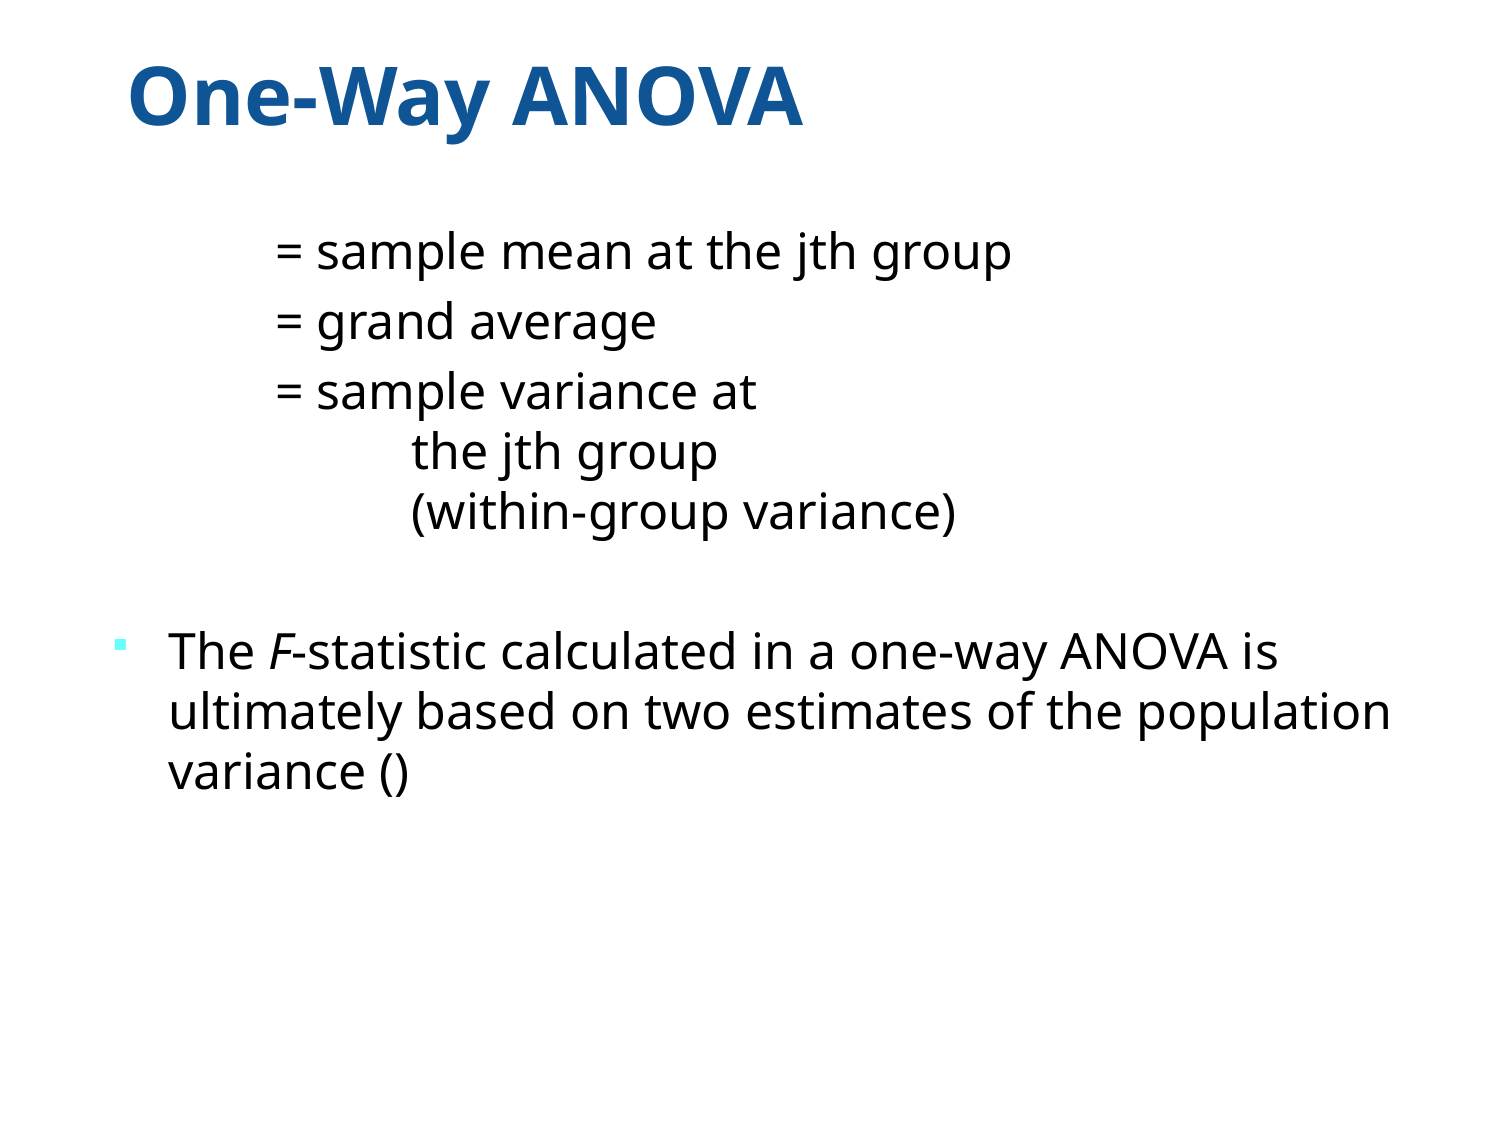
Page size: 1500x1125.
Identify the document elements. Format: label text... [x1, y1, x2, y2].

text_box One-Way ANOVA [112, 36, 1388, 196]
